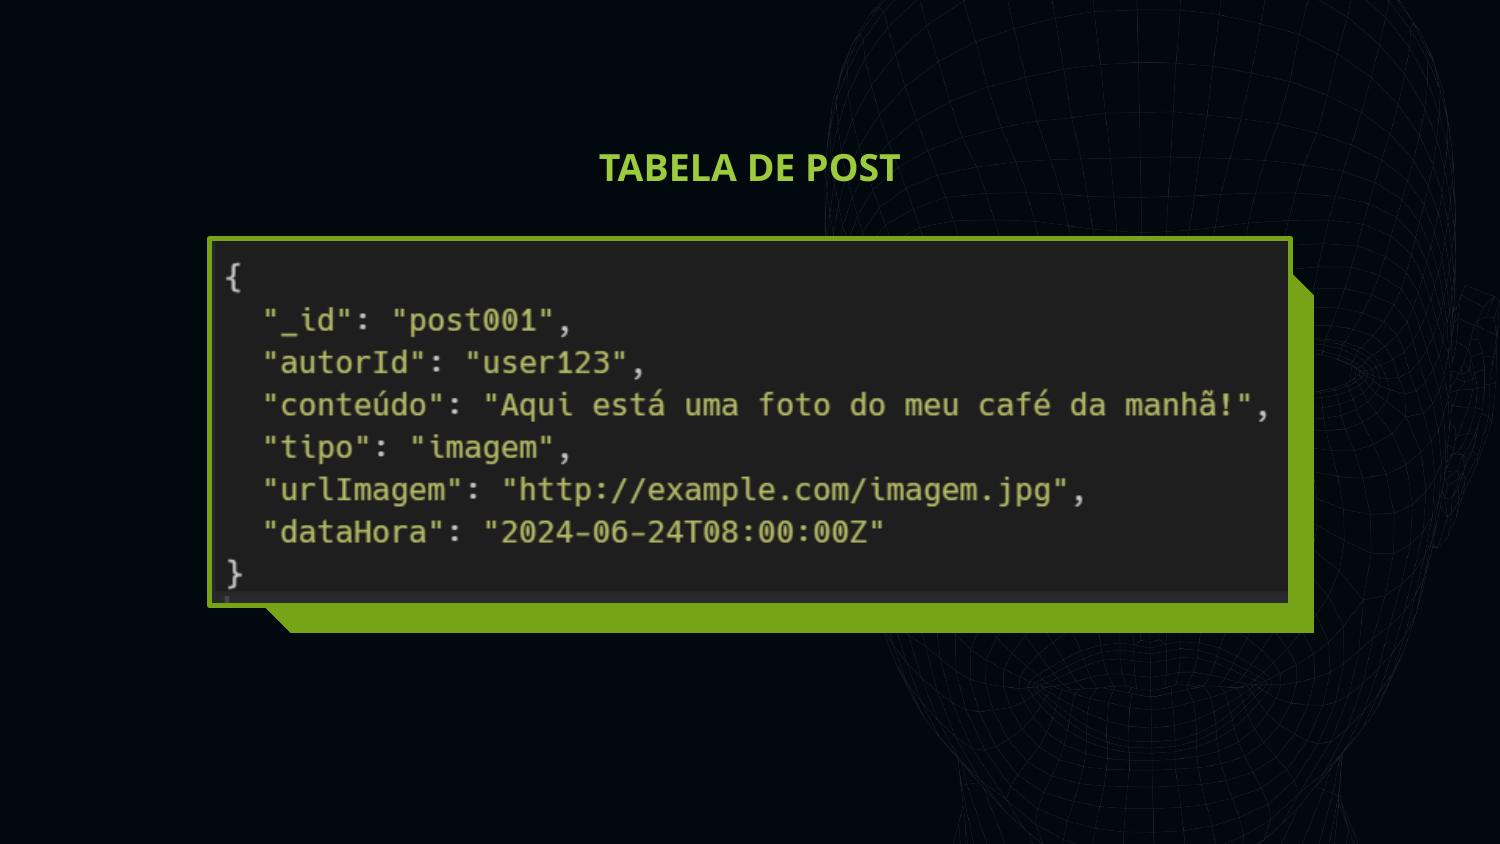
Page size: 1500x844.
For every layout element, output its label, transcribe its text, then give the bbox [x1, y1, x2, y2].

picture [211, 240, 1289, 604]
text_box TABELA DE POST [207, 128, 1293, 204]
text_box [269, 275, 1314, 633]
